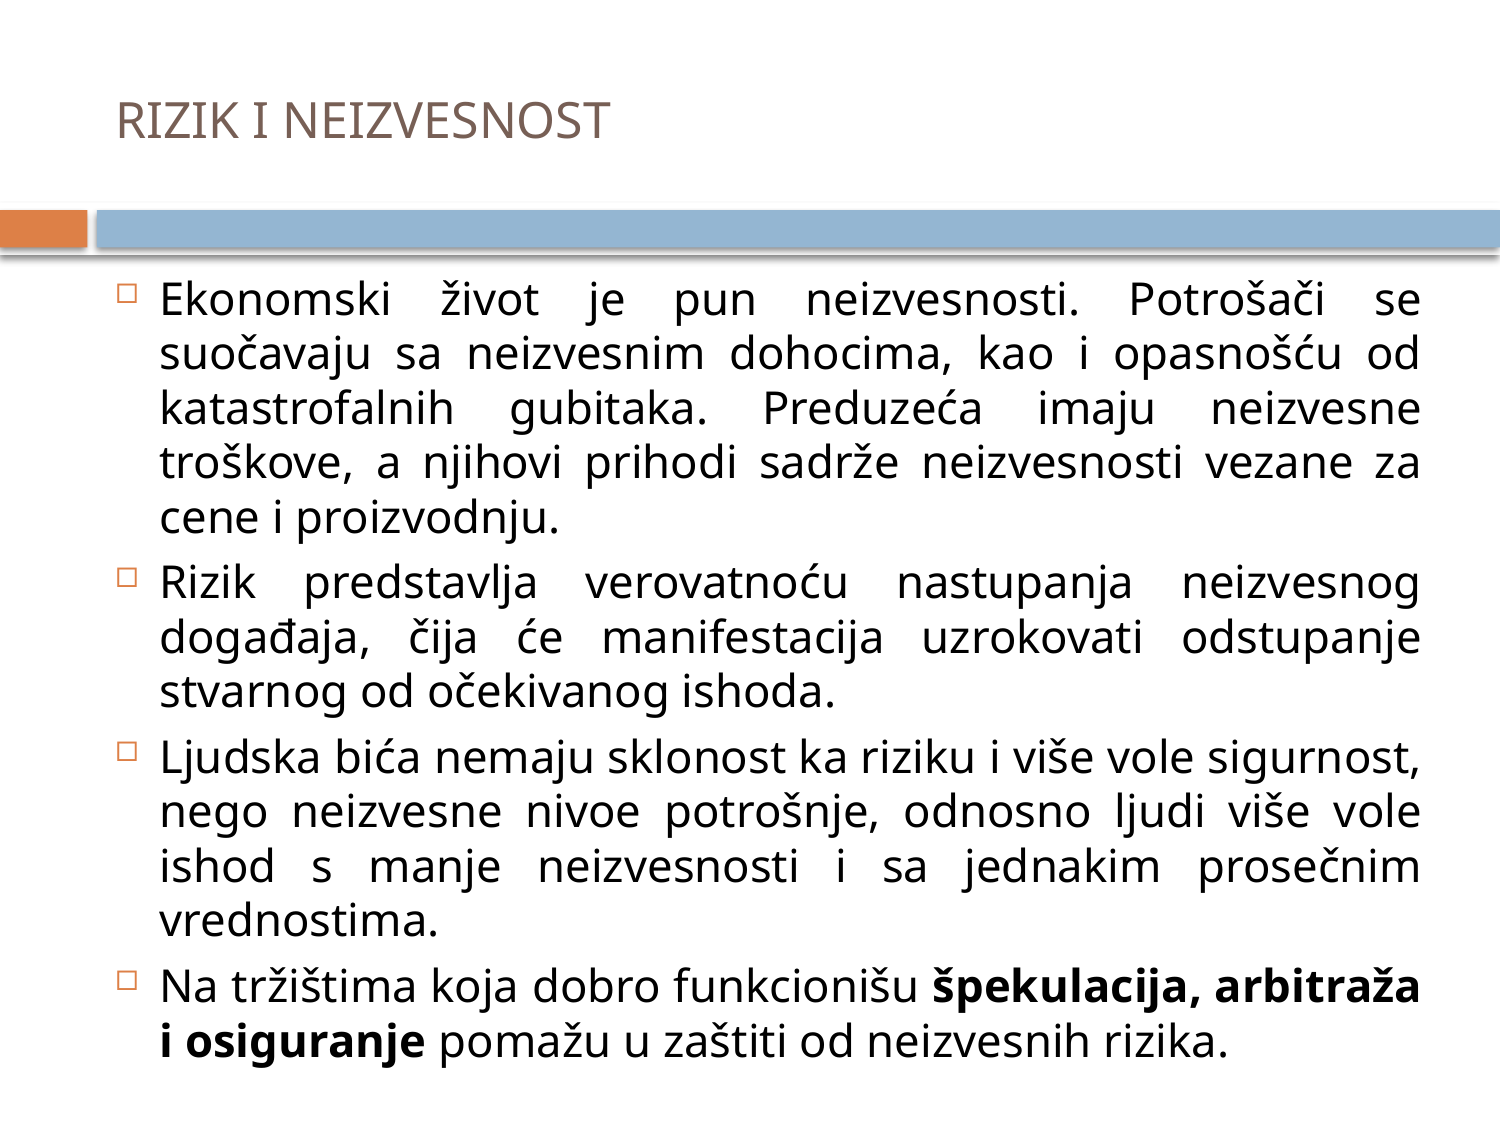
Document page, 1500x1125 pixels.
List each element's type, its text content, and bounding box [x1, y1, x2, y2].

title RIZIK I NEIZVESNOST [100, 37, 1438, 200]
list Ekonomski život je pun neizvesnosti. Potrošači se suočavaju sa neizvesnim dohocima, kao i opasnošću od katastrofalnih gubitaka. Preduzeća imaju neizvesne troškove, a njihovi prihodi sadrže neizvesnosti vezane za cene i proizvodnju. Rizik predstavlja verovatnoću nastupanja neizvesnog događaja, čija će manifestacija uzrokovati odstupanje stvarnog od očekivanog ishoda. Ljudska bića nemaju sklonost ka riziku i više vole sigurnost, nego neizvesne nivoe potrošnje, odnosno ljudi više vole ishod s manje neizvesnosti i sa jednakim prosečnim vrednostima. Na tržištima koja dobro funkcionišu špekulacija, arbitraža i osiguranje pomažu u zaštiti od neizvesnih rizika. [100, 262, 1438, 1075]
